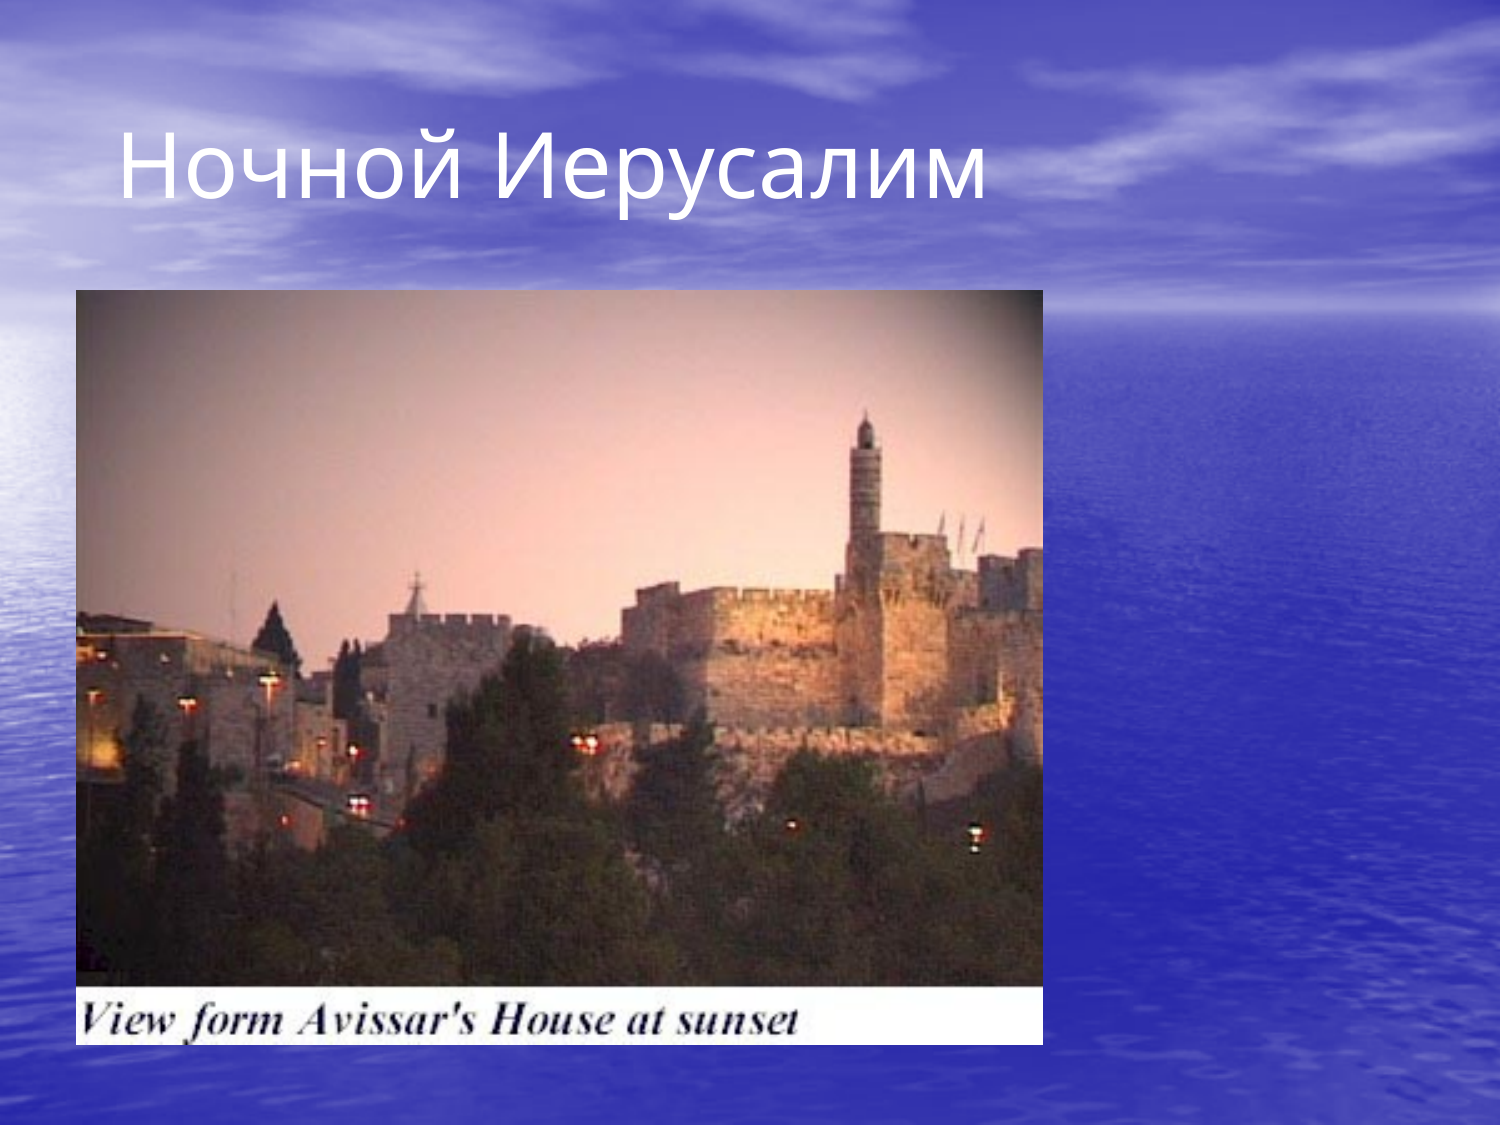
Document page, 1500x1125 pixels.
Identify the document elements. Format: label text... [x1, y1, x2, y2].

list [76, 290, 1043, 1045]
title Ночной Иерусалим [74, 47, 1426, 276]
